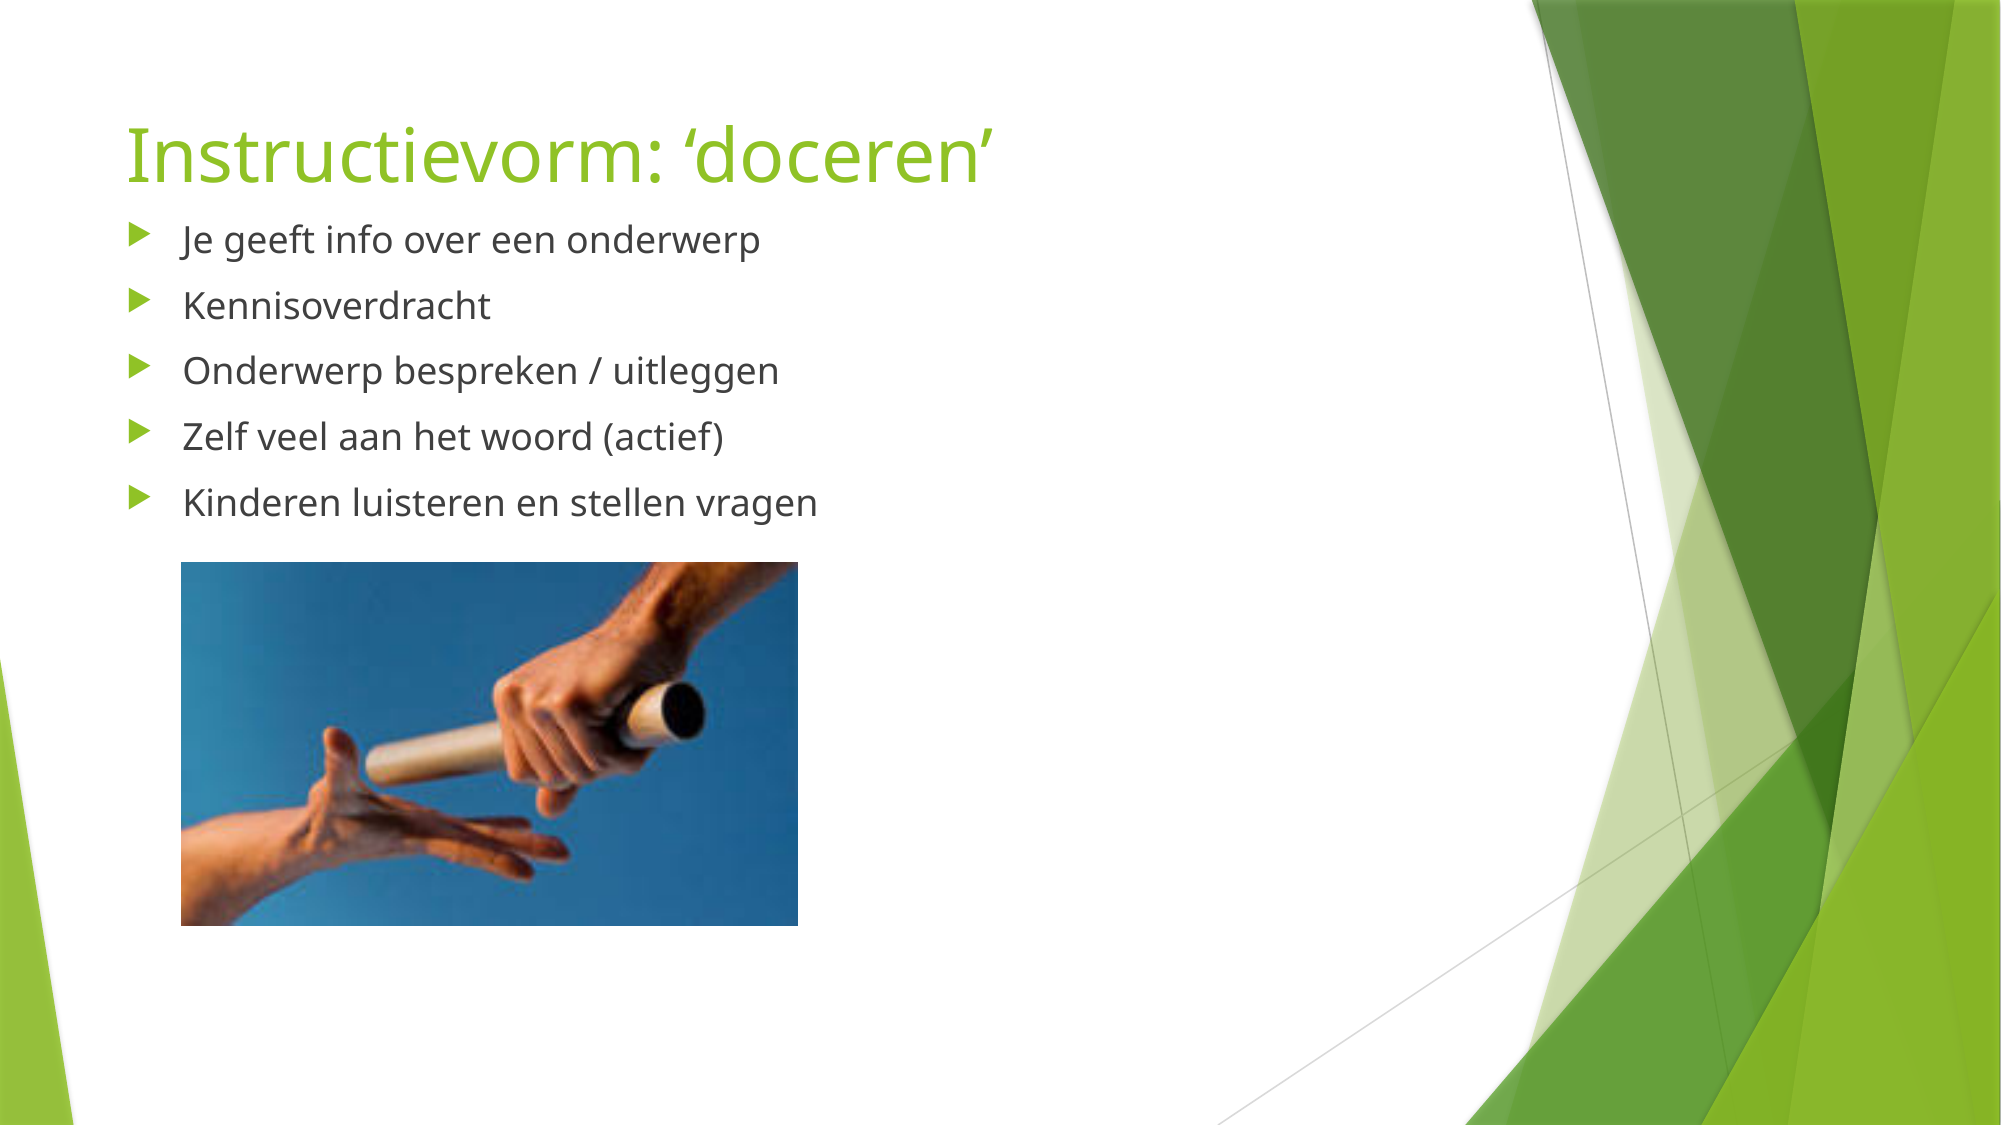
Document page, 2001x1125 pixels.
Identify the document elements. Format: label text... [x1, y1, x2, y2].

picture [180, 562, 798, 926]
title Instructievorm: ‘doceren’ [111, 99, 1522, 208]
list Je geeft info over een onderwerp Kennisoverdracht Onderwerp bespreken / uitleggen Zelf veel aan het woord (actief) Kinderen luisteren en stellen vragen [111, 208, 1522, 845]
